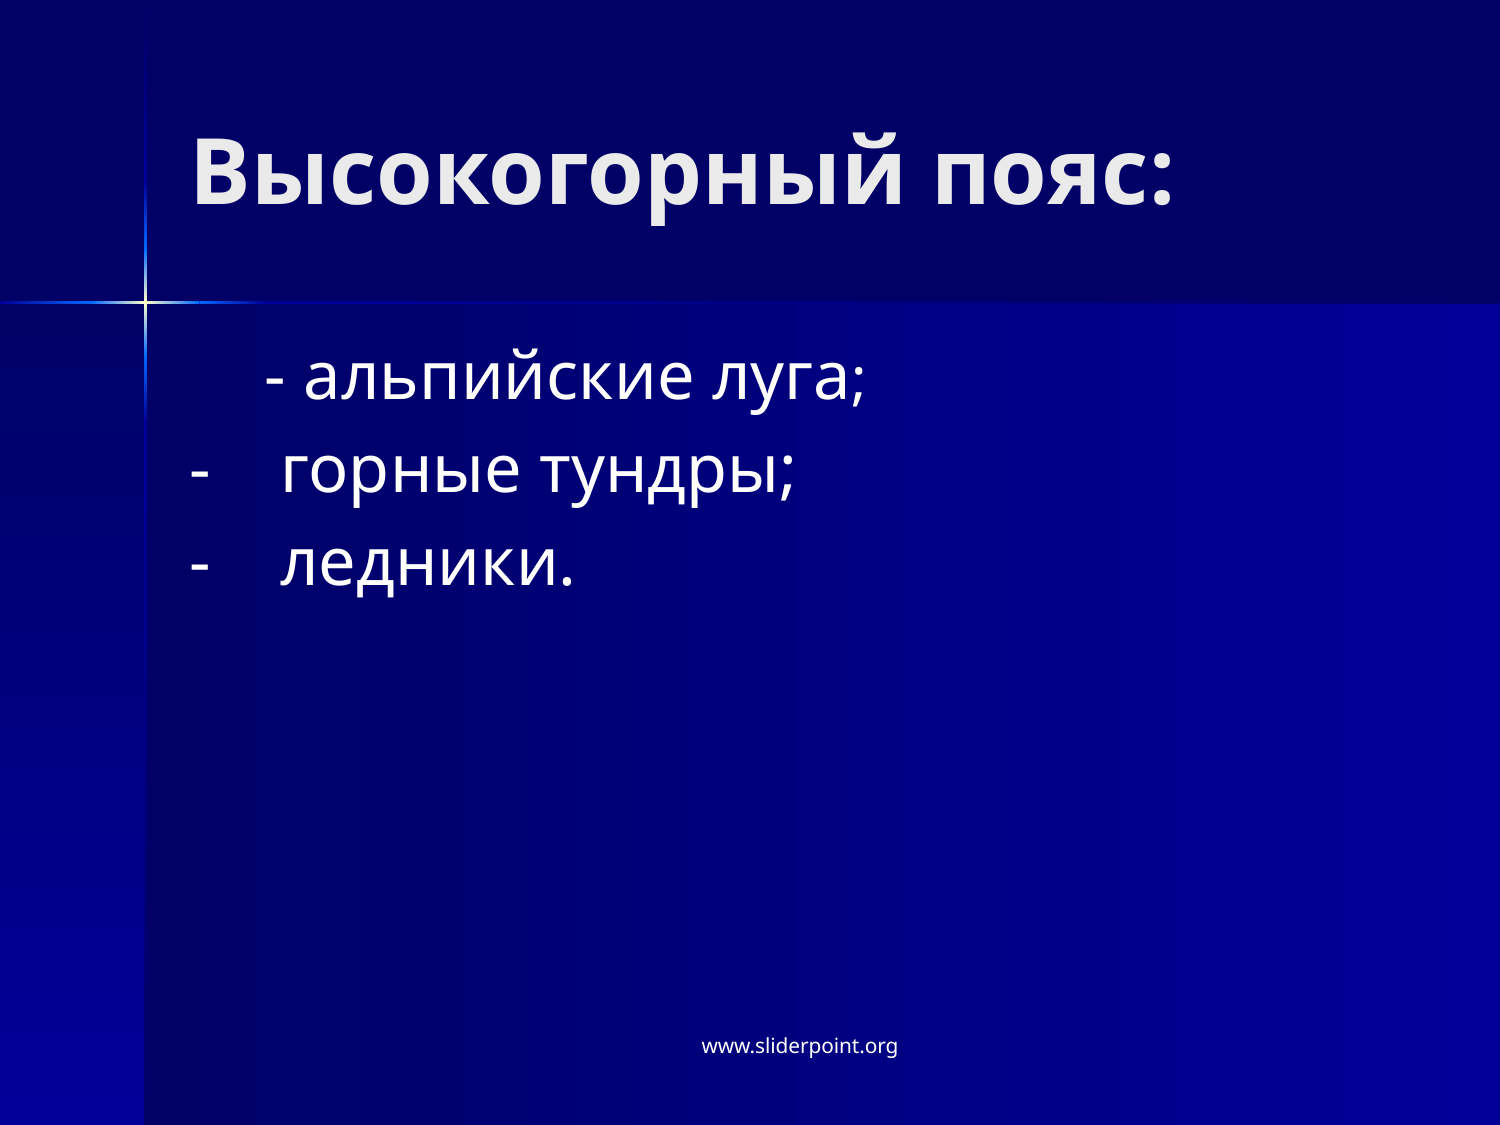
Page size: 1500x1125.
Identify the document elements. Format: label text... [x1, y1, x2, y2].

list - альпийские луга; - горные тундры; - ледники. [174, 324, 1413, 1001]
footer www.sliderpoint.org [562, 1024, 1038, 1101]
title Высокогорный пояс: [174, 49, 1413, 286]
